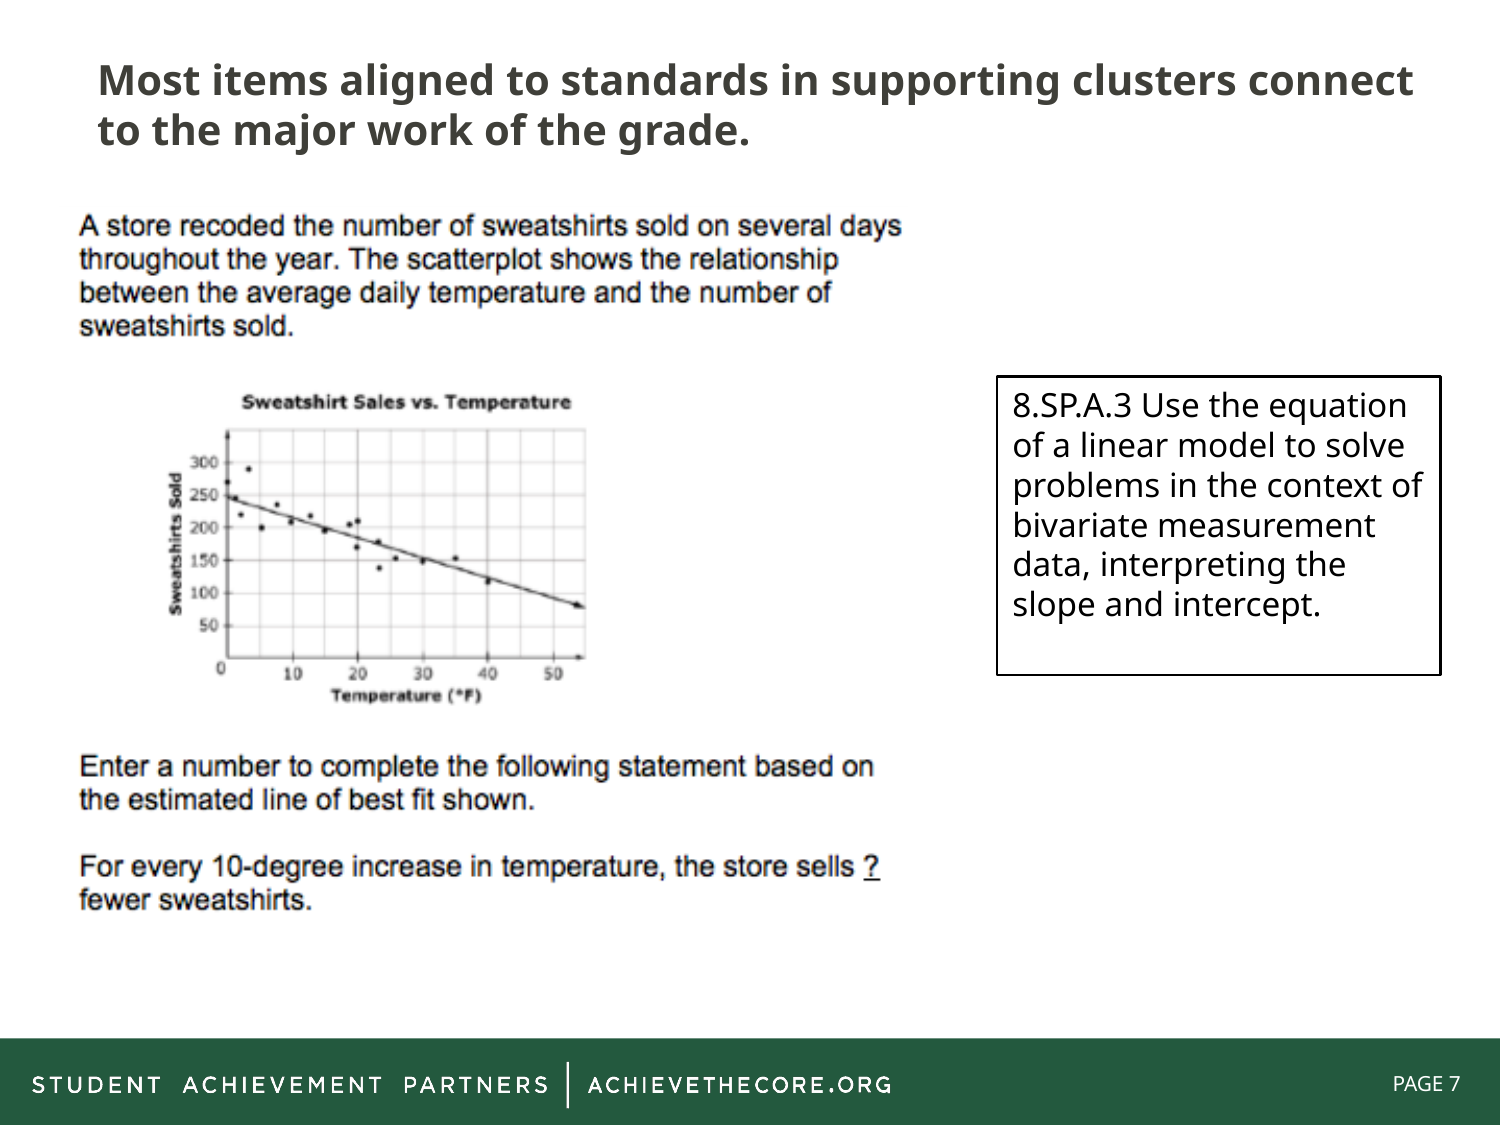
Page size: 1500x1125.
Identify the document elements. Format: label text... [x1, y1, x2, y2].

picture [12, 1055, 911, 1112]
text_box 8.SP.A.3 Use the equation of a linear model to solve problems in the context of bivariate measurement data, interpreting the slope and intercept. [997, 376, 1441, 675]
picture [59, 205, 908, 925]
text_box Most items aligned to standards in supporting clusters connect to the major work of the grade. [82, 44, 1433, 164]
